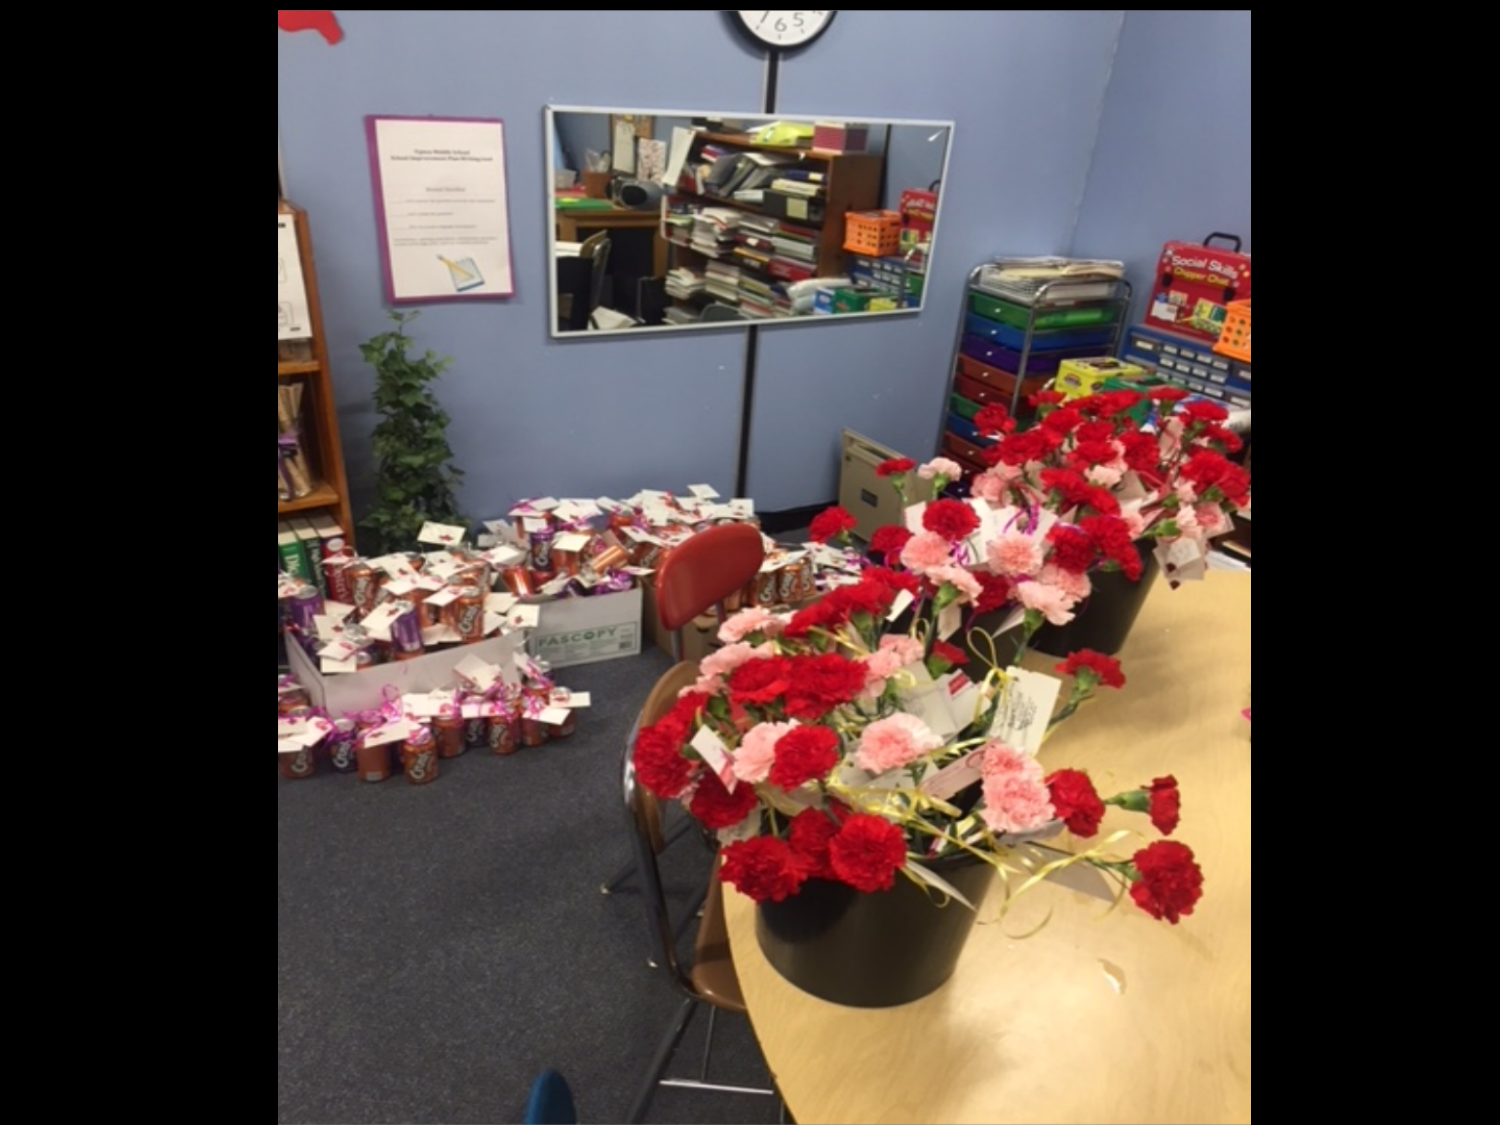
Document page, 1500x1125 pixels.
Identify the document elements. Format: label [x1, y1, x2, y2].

picture [83, 11, 1417, 1124]
